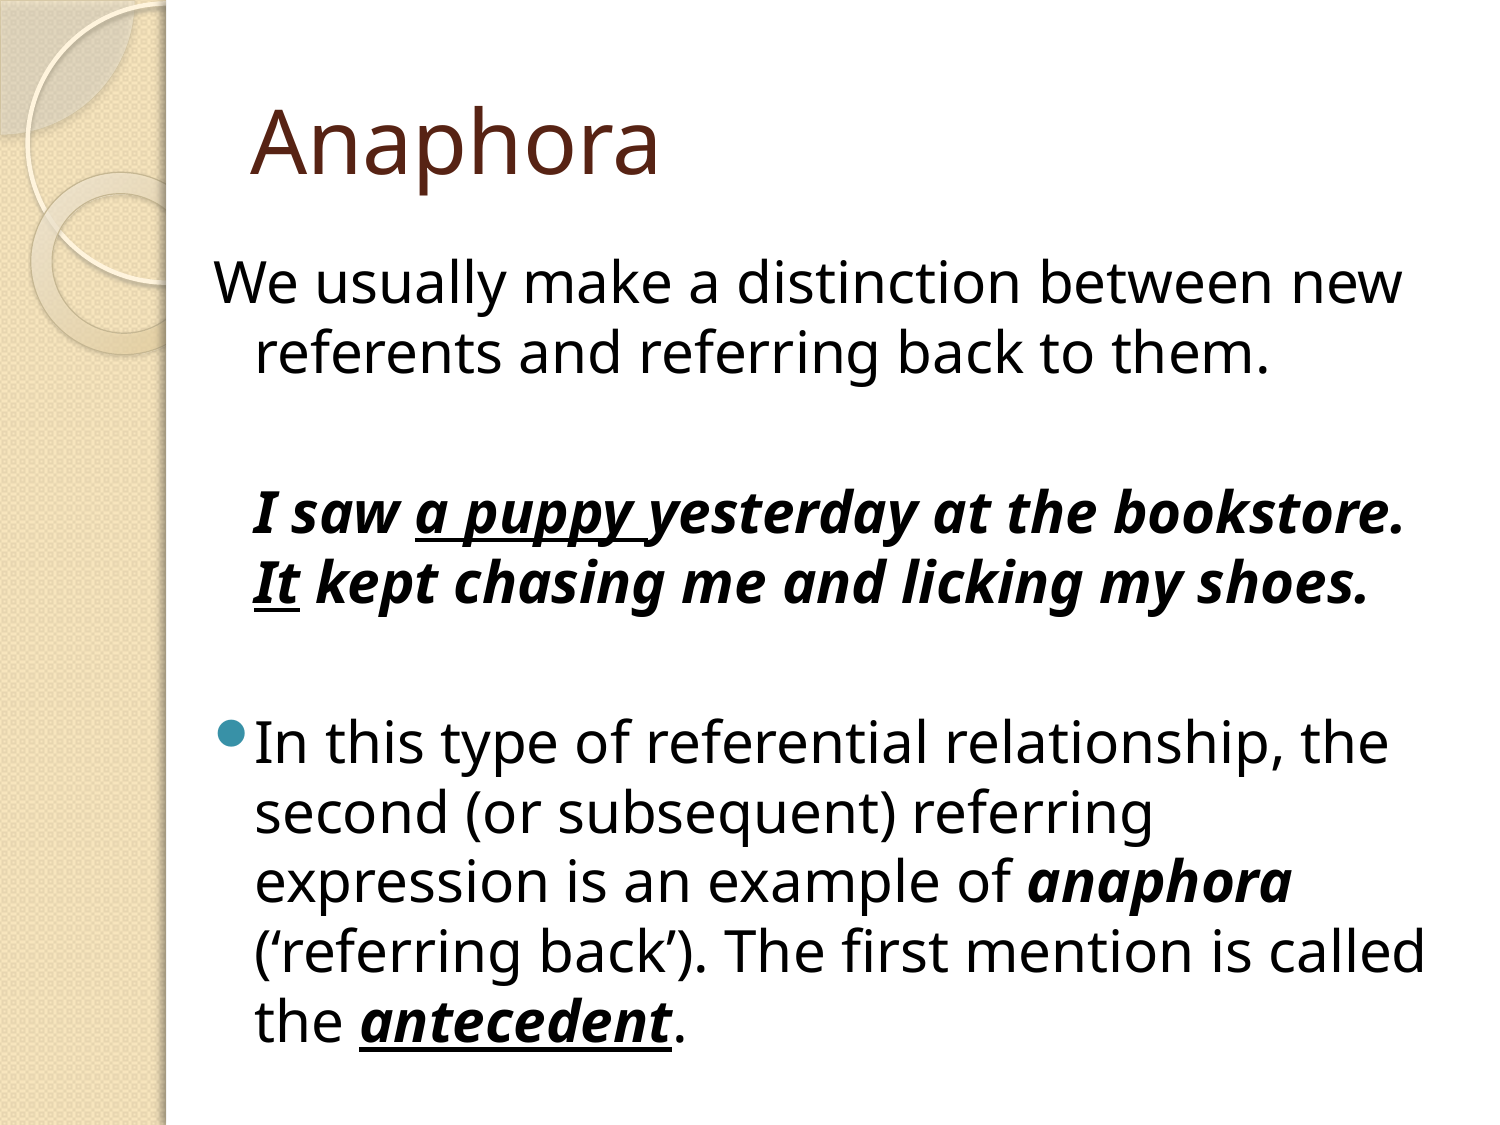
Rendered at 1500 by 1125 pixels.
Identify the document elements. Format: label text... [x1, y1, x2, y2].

title Anaphora [235, 45, 1466, 233]
list We usually make a distinction between new referents and referring back to them. I saw a puppy yesterday at the bookstore. It kept chasing me and licking my shoes. In this type of referential relationship, the second (or subsequent) referring expression is an example of anaphora (‘referring back’). The first mention is called the antecedent. [187, 237, 1466, 1075]
